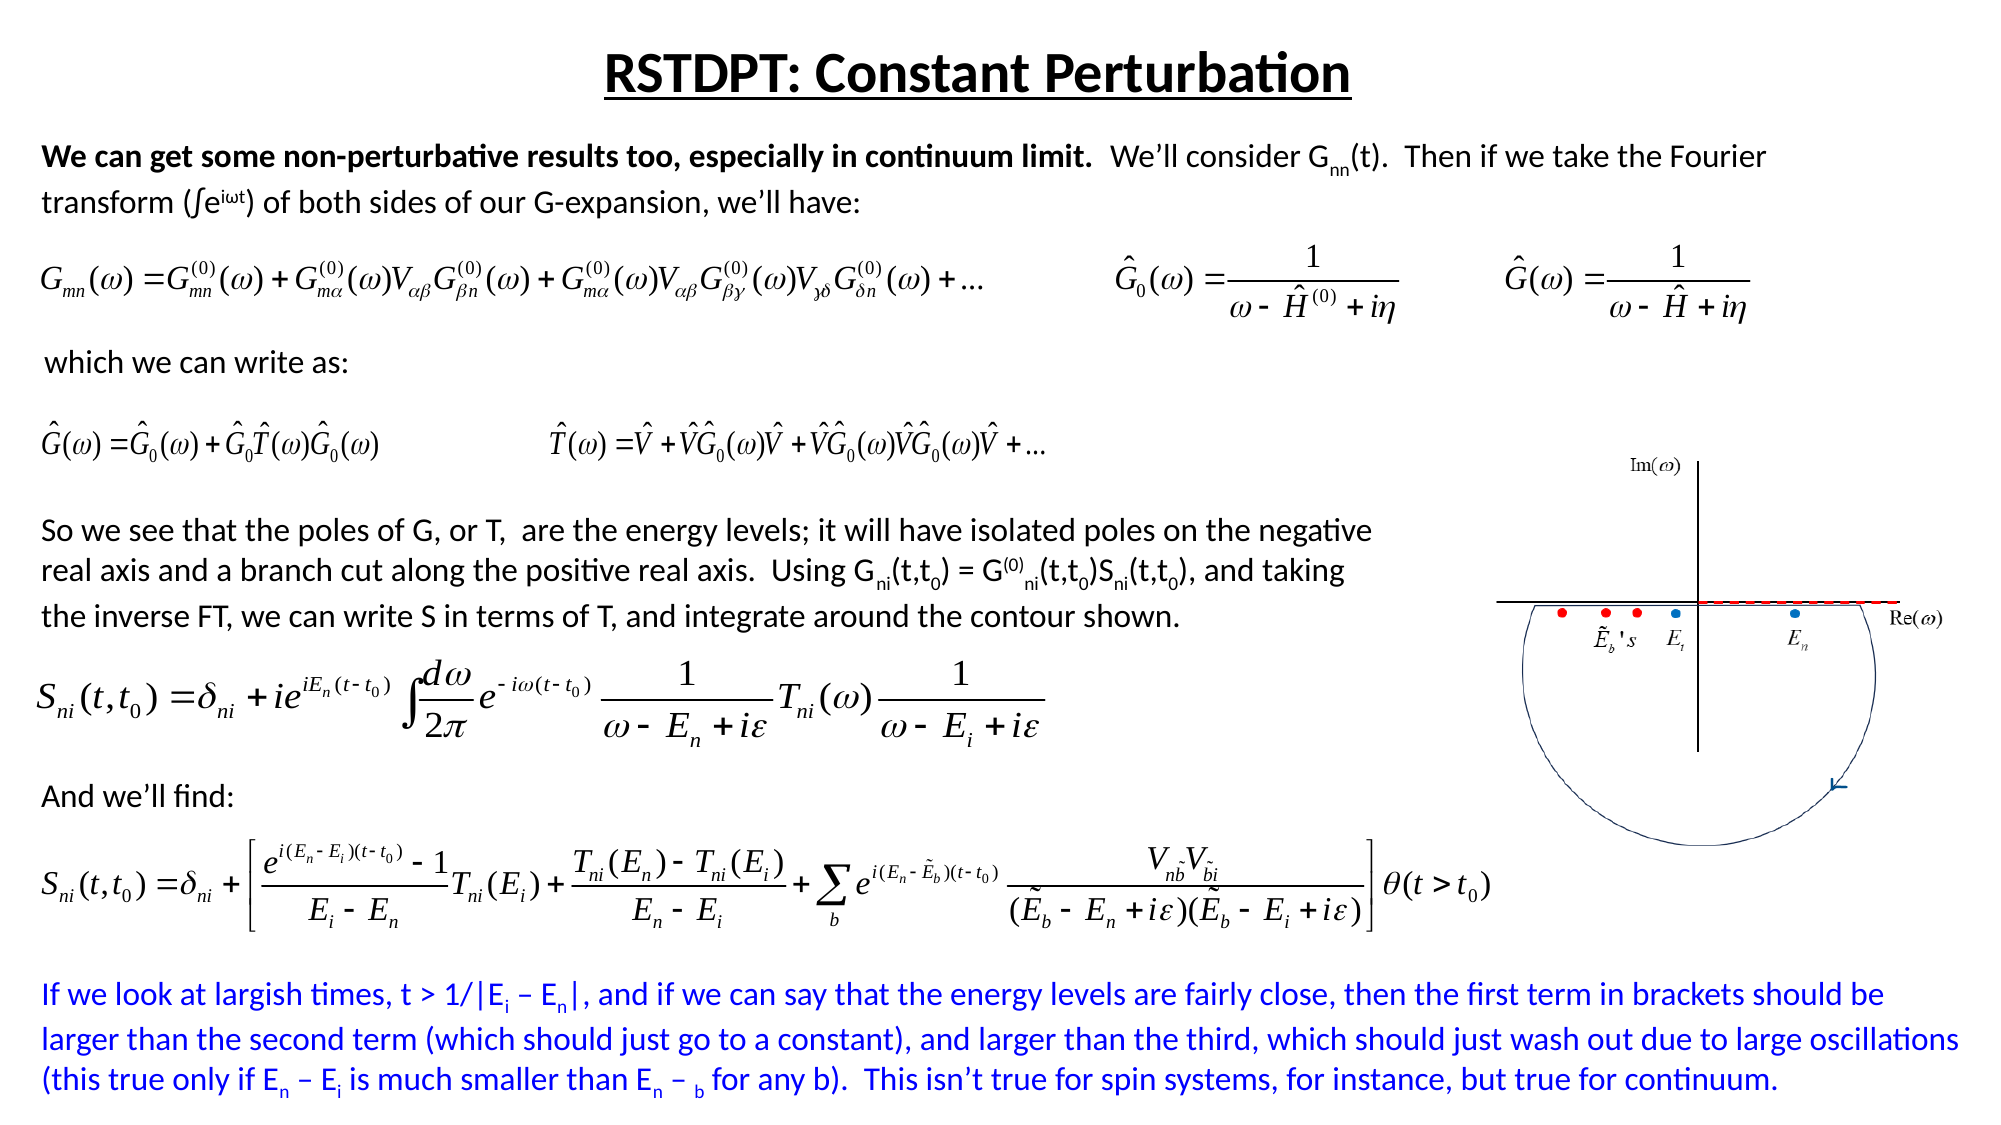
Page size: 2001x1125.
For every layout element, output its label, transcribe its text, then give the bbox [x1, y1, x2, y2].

text_box So we see that the poles of G, or T, are the energy levels; it will have isolated poles on the negative real axis and a branch cut along the positive real axis. Using Gni(t,t0) = G(0)ni(t,t0)Sni(t,t0), and taking the inverse FT, we can write S in terms of T, and integrate around the contour shown. [26, 501, 1411, 642]
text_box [37, 415, 1052, 471]
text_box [29, 650, 1052, 755]
text_box RSTDPT: Constant Perturbation [589, 27, 1411, 112]
text_box which we can write as: [29, 332, 421, 388]
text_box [35, 832, 1499, 939]
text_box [35, 235, 1757, 332]
text_box We can get some non-perturbative results too, especially in continuum limit. We’ll consider Gnn(t). Then if we take the Fourier transform (∫eiωt) of both sides of our G-expansion, we’ll have: [26, 127, 1822, 228]
picture [1483, 450, 1945, 852]
text_box And we’ll find: [26, 767, 402, 822]
